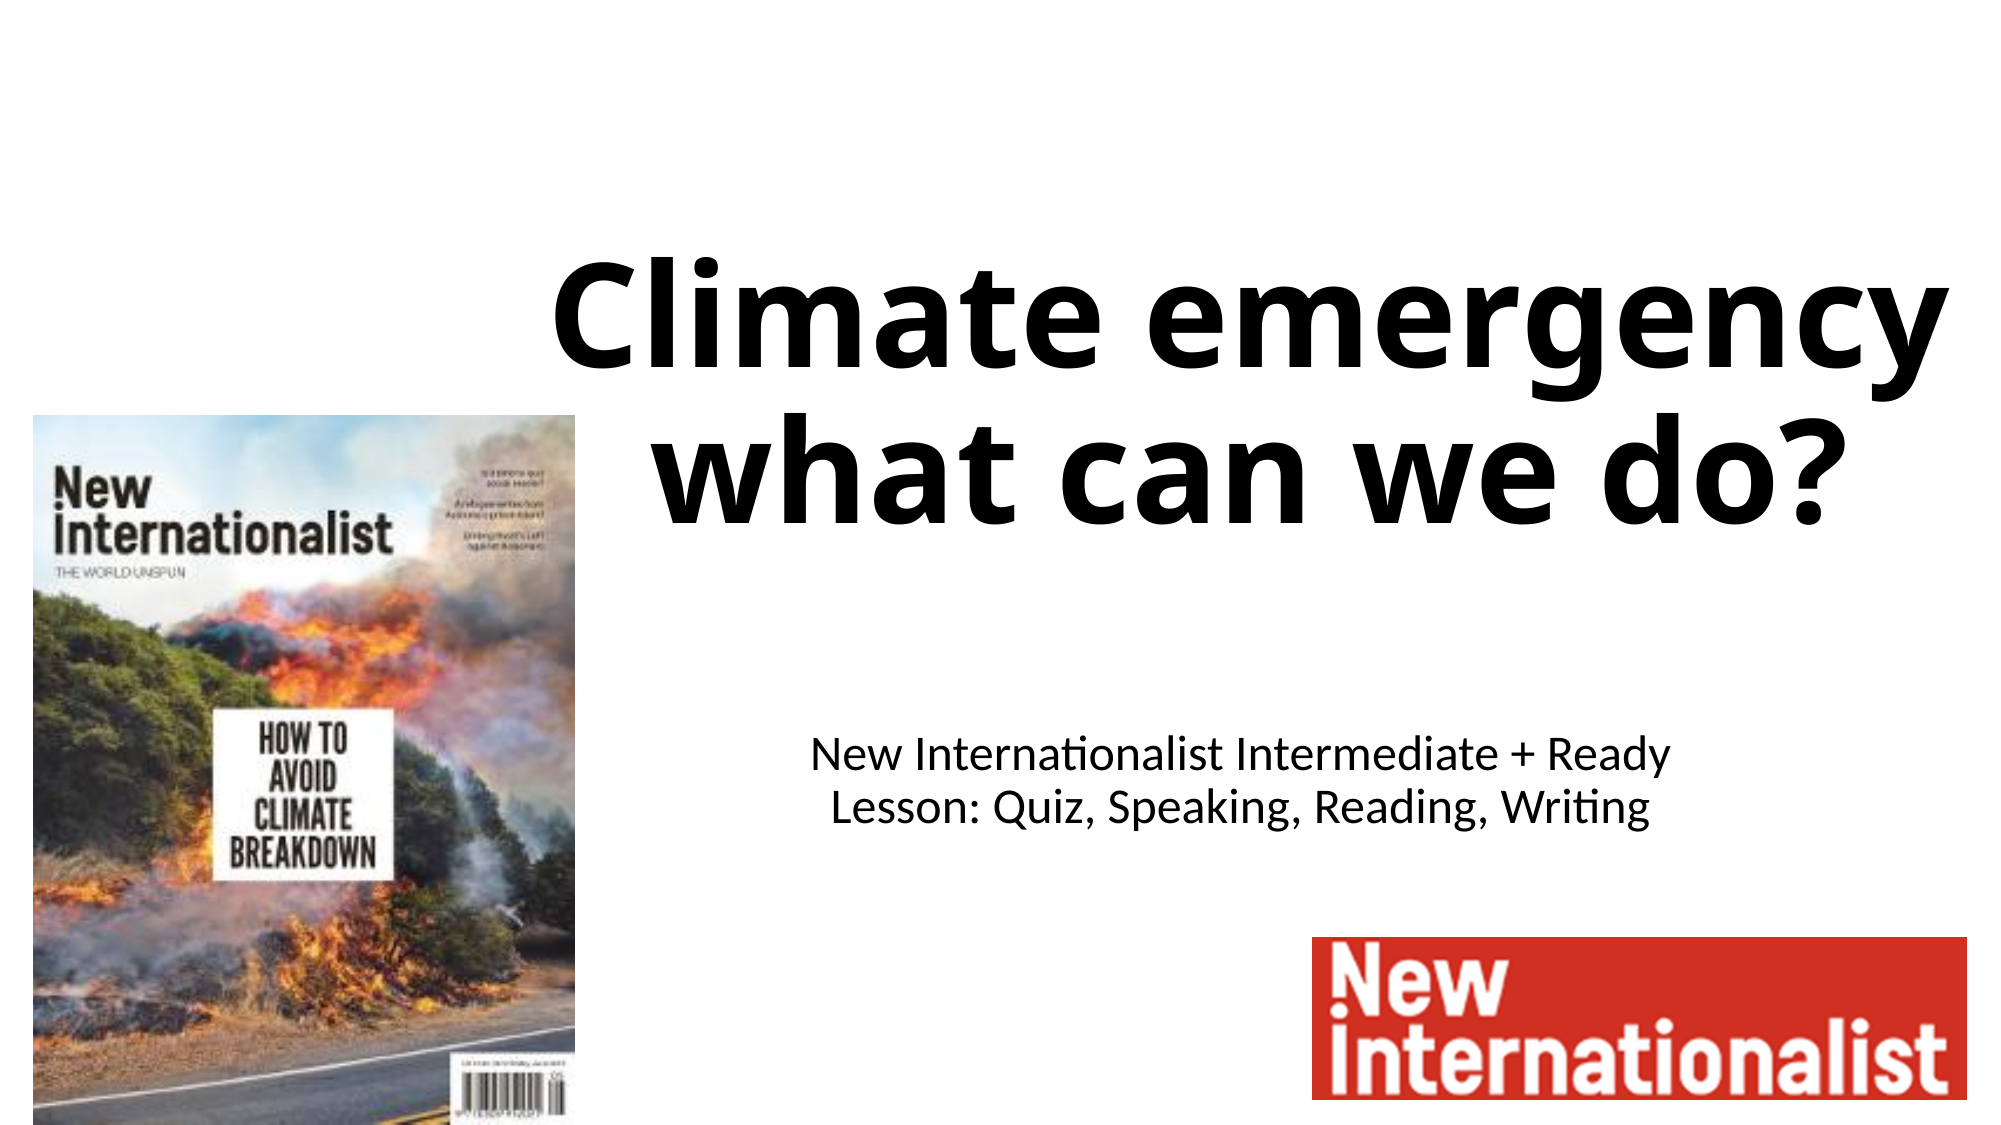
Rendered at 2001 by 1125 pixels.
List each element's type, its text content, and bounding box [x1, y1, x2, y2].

title Climate emergency what can we do? [532, 84, 1967, 563]
subtitle New Internationalist Intermediate + Ready Lesson: Quiz, Speaking, Reading, Writing [740, 719, 1741, 853]
picture [33, 415, 575, 1125]
picture [1312, 937, 1967, 1100]
